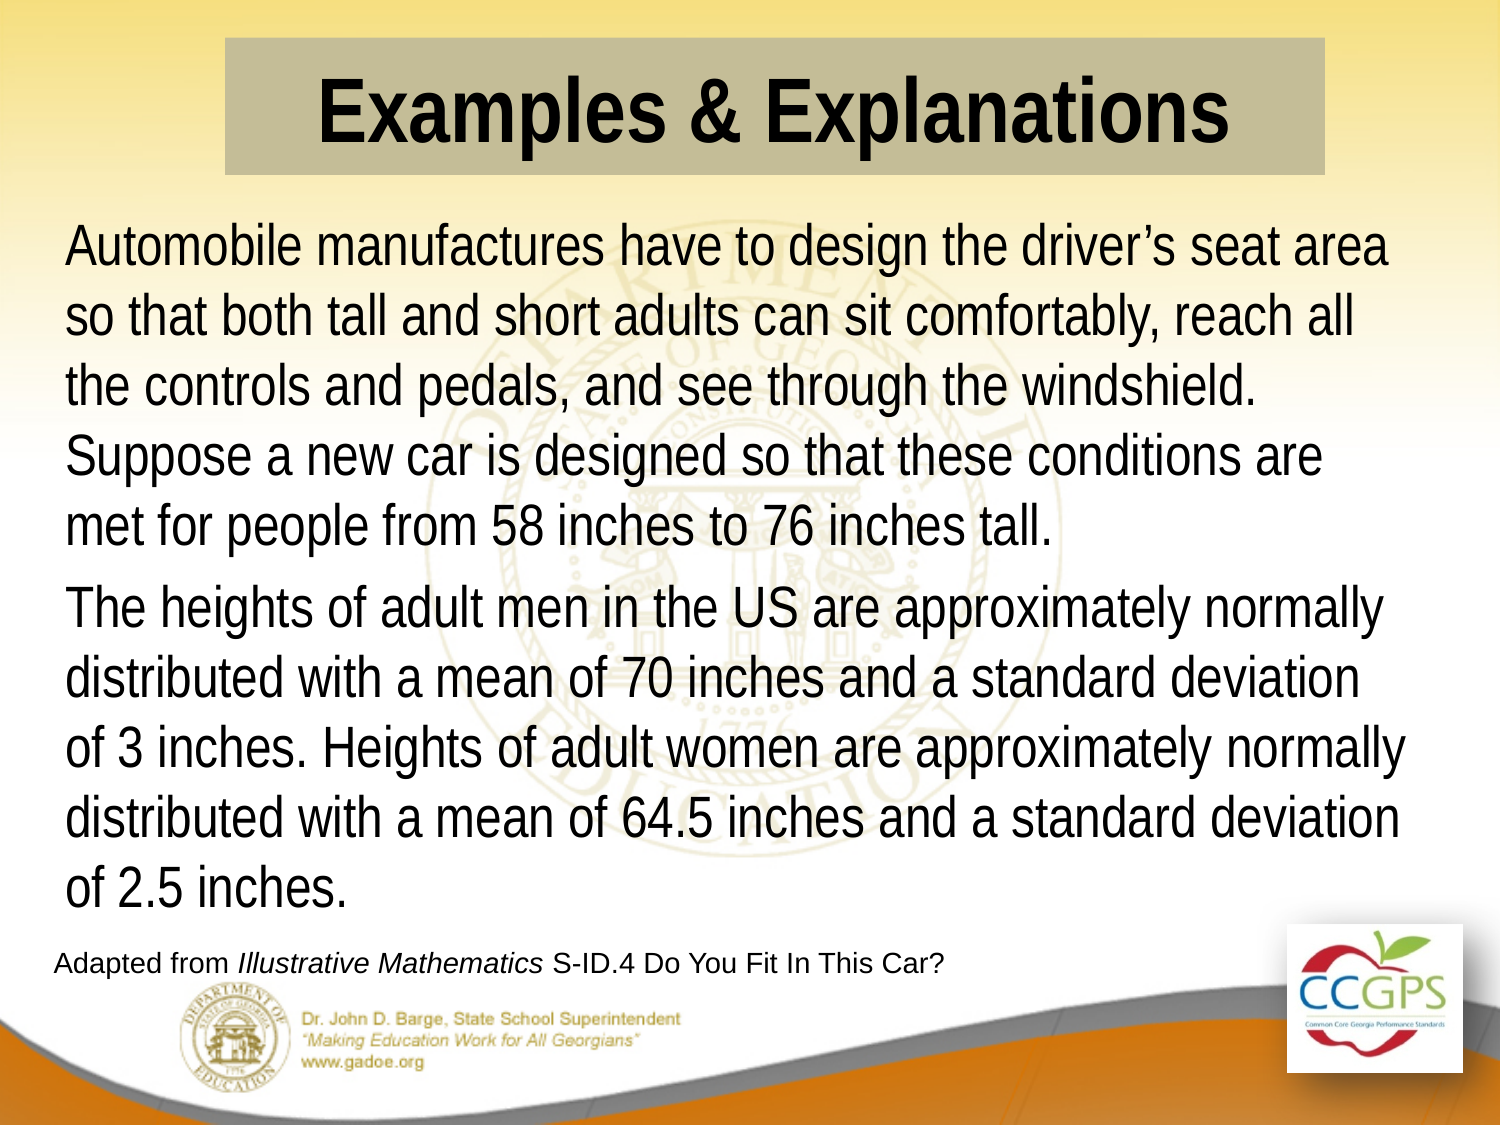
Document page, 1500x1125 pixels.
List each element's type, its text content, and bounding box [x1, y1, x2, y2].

text_box Adapted from Illustrative Mathematics S-ID.4 Do You Fit In This Car? [38, 936, 961, 987]
subtitle Automobile manufactures have to design the driver’s seat area so that both tall and short adults can sit comfortably, reach all the controls and pedals, and see through the windshield. Suppose a new car is designed so that these conditions are met for people from 58 inches to 76 inches tall. The heights of adult men in the US are approximately normally distributed with a mean of 70 inches and a standard deviation of 3 inches. Heights of adult women are approximately normally distributed with a mean of 64.5 inches and a standard deviation of 2.5 inches. [49, 199, 1426, 926]
picture [0, 0, 1500, 1125]
title Examples & Explanations [224, 37, 1326, 176]
